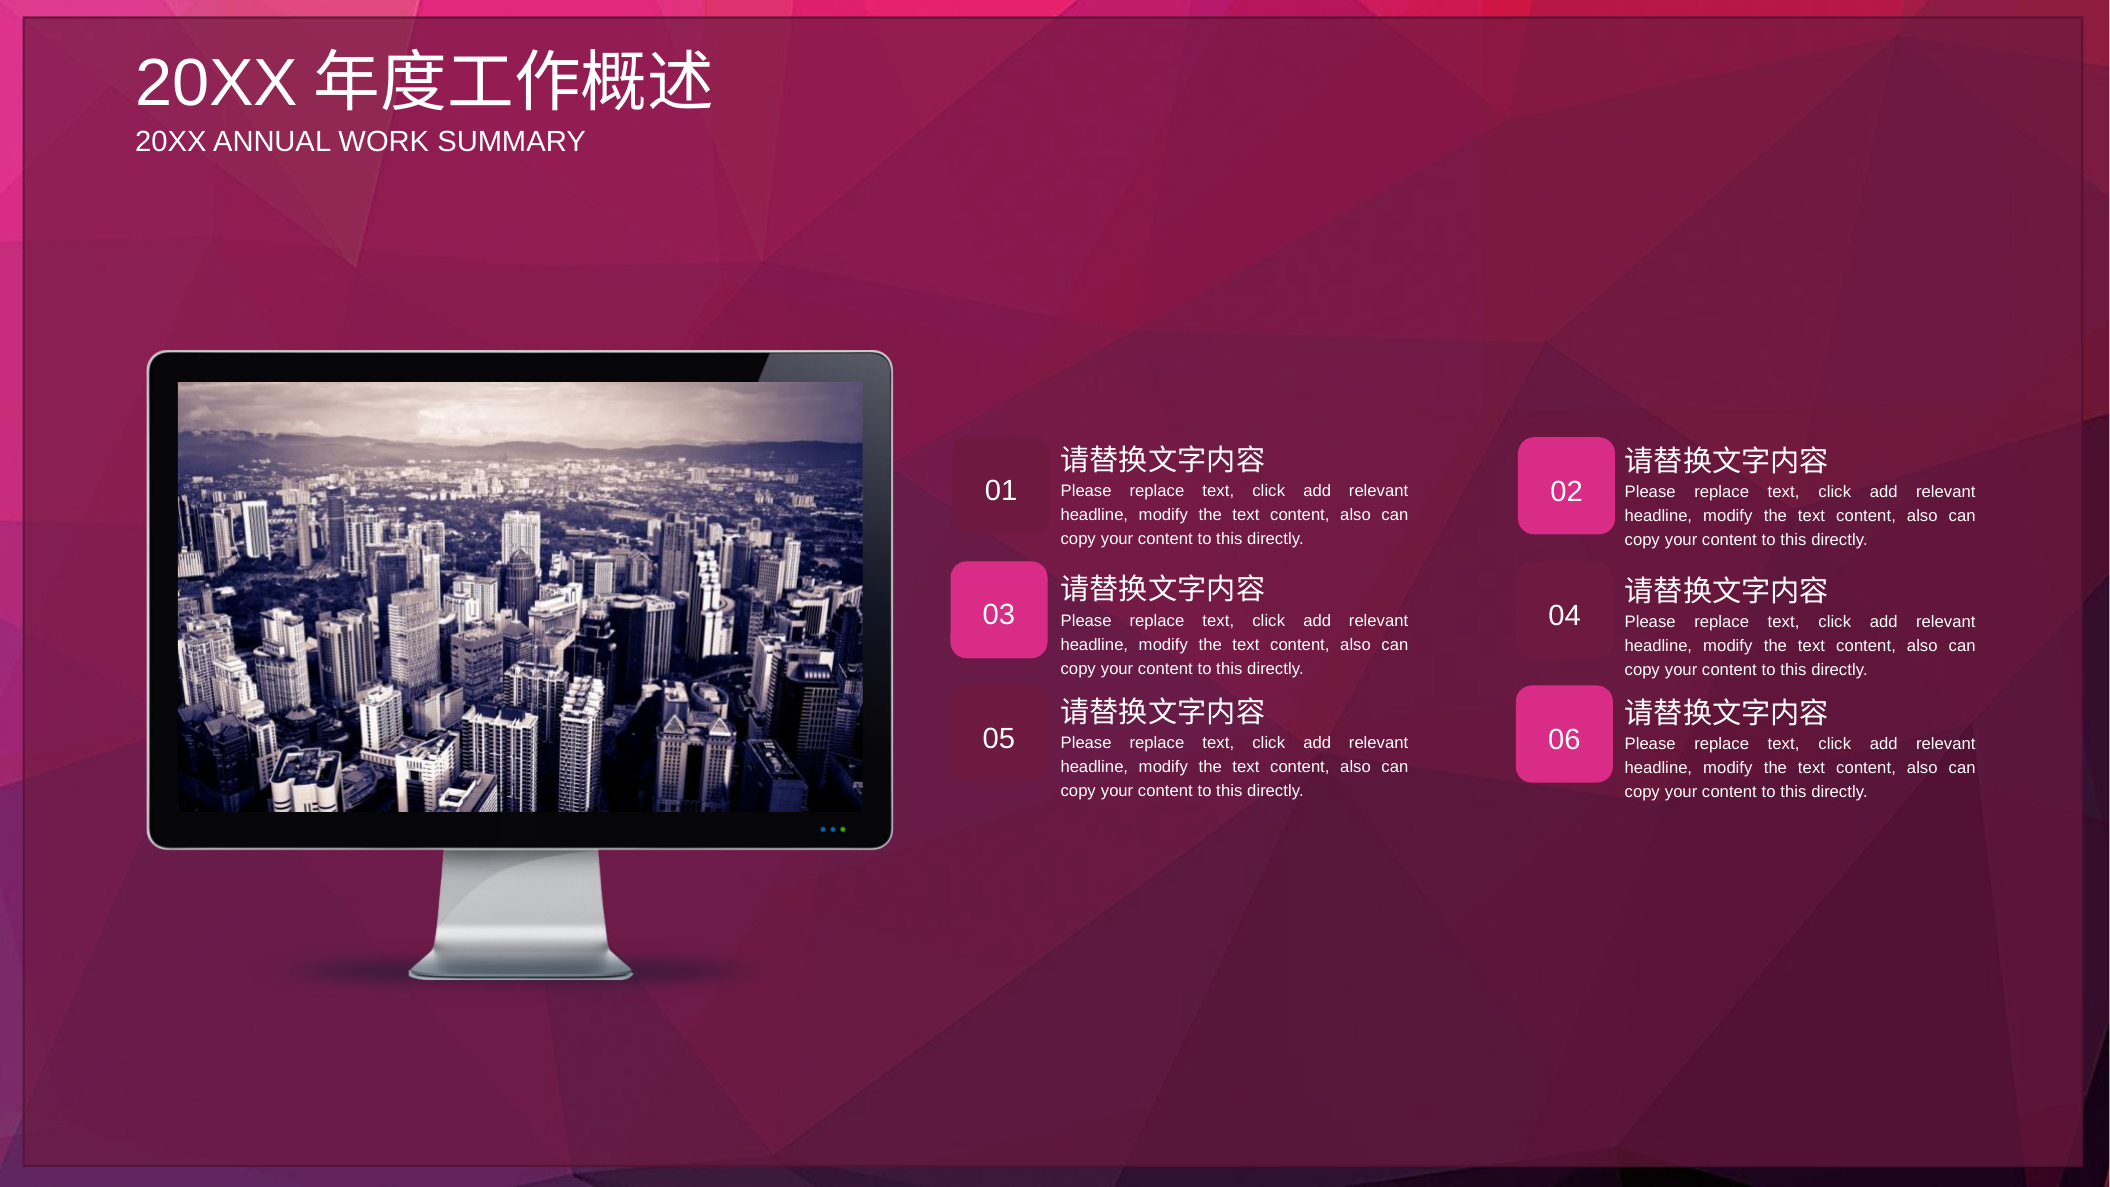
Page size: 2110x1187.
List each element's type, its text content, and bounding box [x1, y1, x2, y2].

text_box 20XX ANNUAL WORK SUMMARY [135, 122, 596, 158]
text_box 04 [1514, 560, 1615, 660]
text_box 20XX年度工作概述 [135, 38, 783, 119]
text_box 01 [951, 435, 1051, 535]
text_box 06 [1514, 684, 1615, 784]
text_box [1060, 434, 1409, 802]
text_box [119, 350, 921, 1005]
text_box 03 [949, 560, 1049, 660]
picture [0, 0, 2110, 1187]
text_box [1624, 435, 1976, 803]
text_box 02 [1516, 436, 1617, 536]
text_box 05 [949, 683, 1049, 784]
